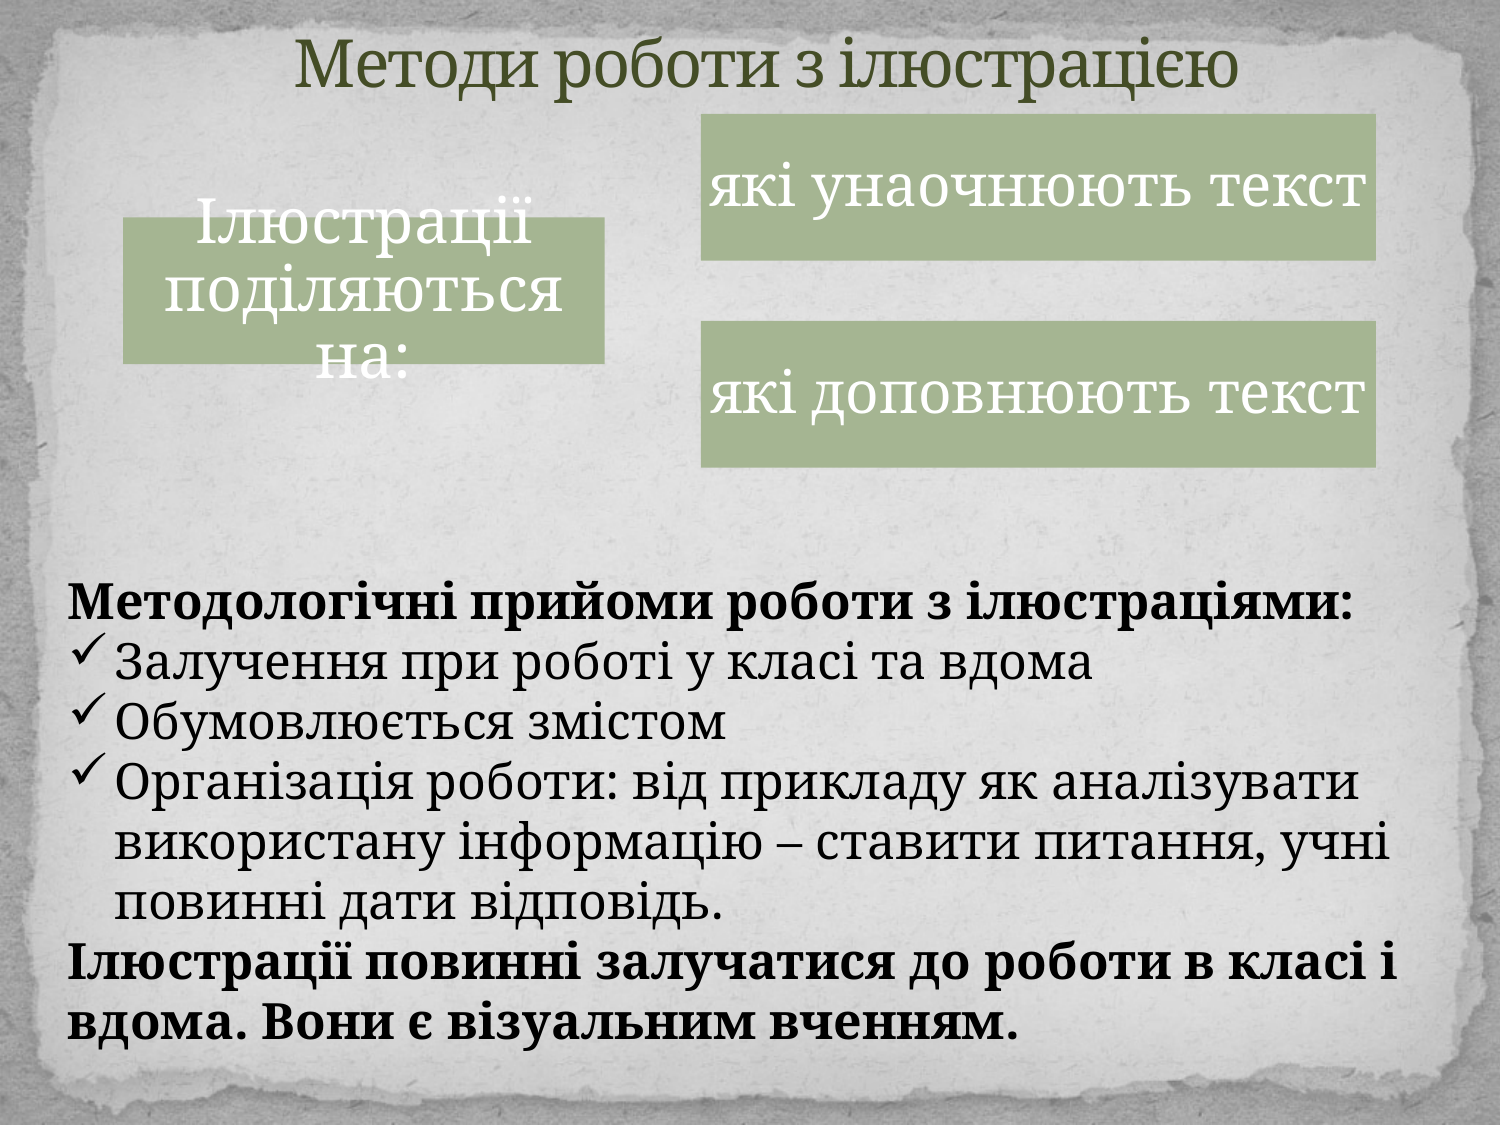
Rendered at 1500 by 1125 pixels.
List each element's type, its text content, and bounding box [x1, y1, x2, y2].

title Методи роботи з ілюстрацією [117, 11, 1418, 102]
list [0, 113, 1500, 469]
text_box Методологічні прийоми роботи з ілюстраціями: Залучення при роботі у класі та вдома Обумовлюється змістом Організація роботи: від прикладу як аналізувати використану інформацію – ставити питання, учні повинні дати відповідь. Ілюстрації повинні залучатися до роботи в класі і вдома. Вони є візуальним вченням. [53, 562, 1483, 1058]
